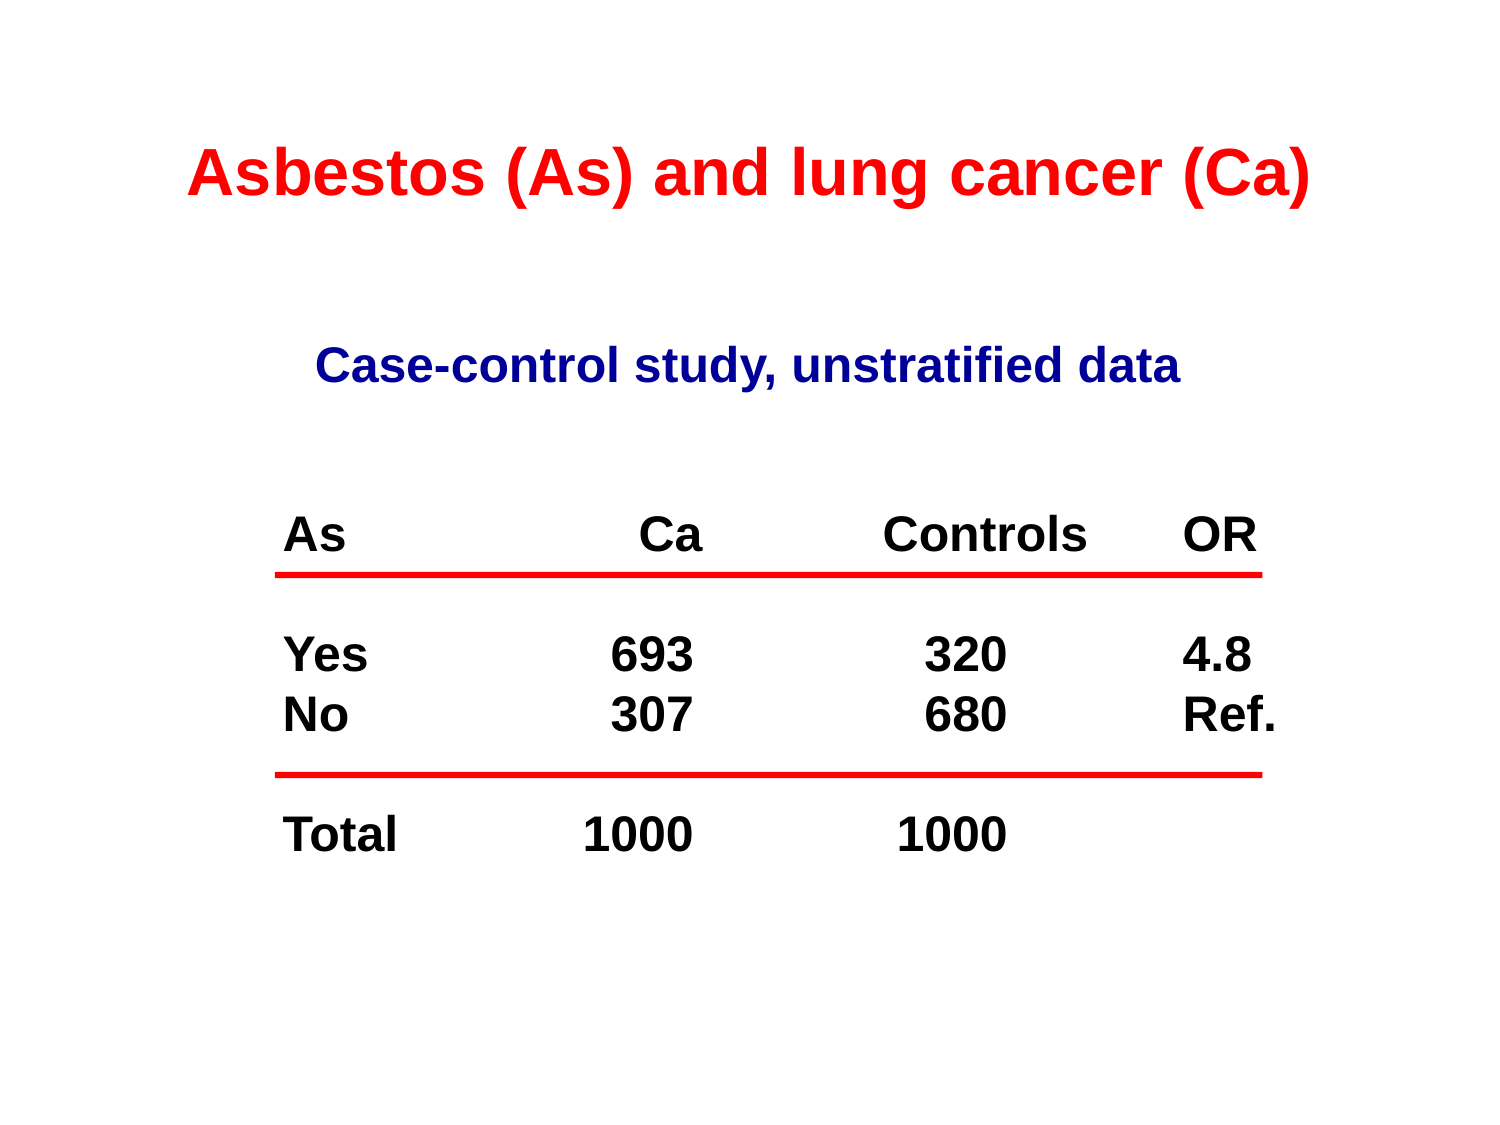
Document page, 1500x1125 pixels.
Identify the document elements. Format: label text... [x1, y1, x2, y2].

text_box As Ca Controls OR Yes 693 320 4.8 No 307 680 Ref. Total 1000 1000 [267, 493, 1293, 869]
text_box Case-control study, unstratified data [299, 324, 1438, 400]
title Asbestos (As) and lung cancer (Ca) [112, 74, 1388, 263]
